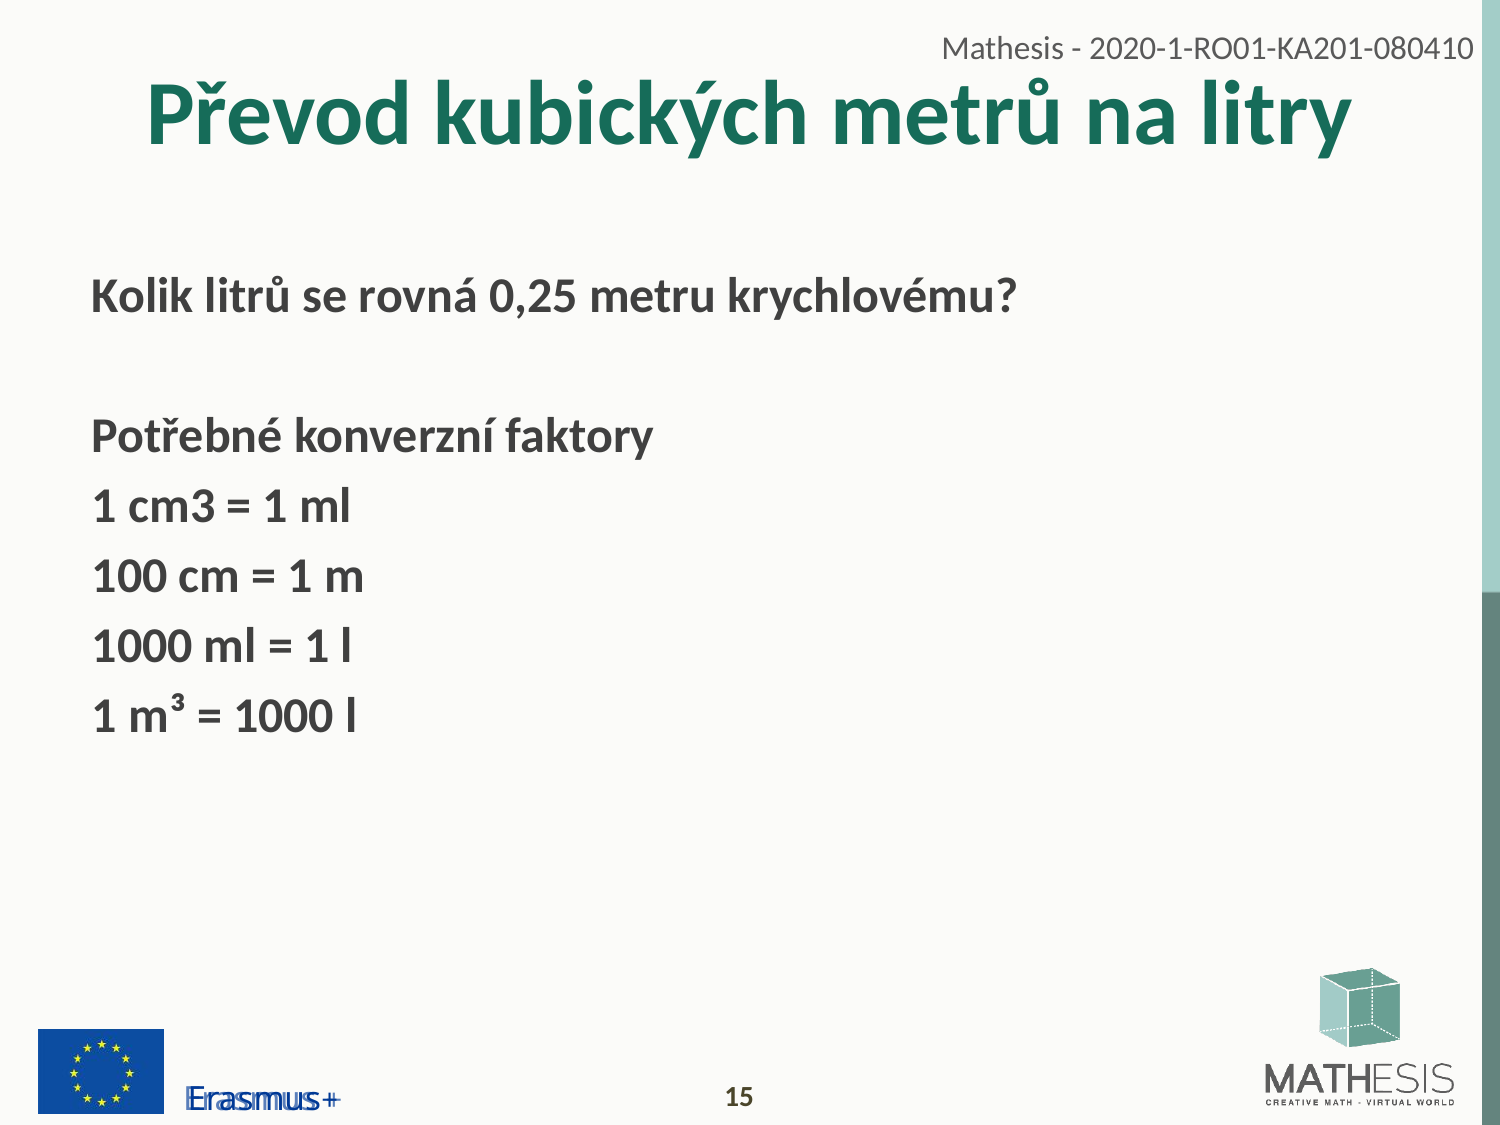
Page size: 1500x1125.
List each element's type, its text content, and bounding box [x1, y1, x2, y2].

title Převod kubických metrů na litry [75, 45, 1425, 233]
list Kolik litrů se rovná 0,25 metru krychlovému? Potřebné konverzní faktory 1 cm3 = 1 ml 100 cm = 1 m 1000 ml = 1 l 1 m³ = 1000 l [77, 255, 1428, 998]
picture [38, 1029, 164, 1114]
